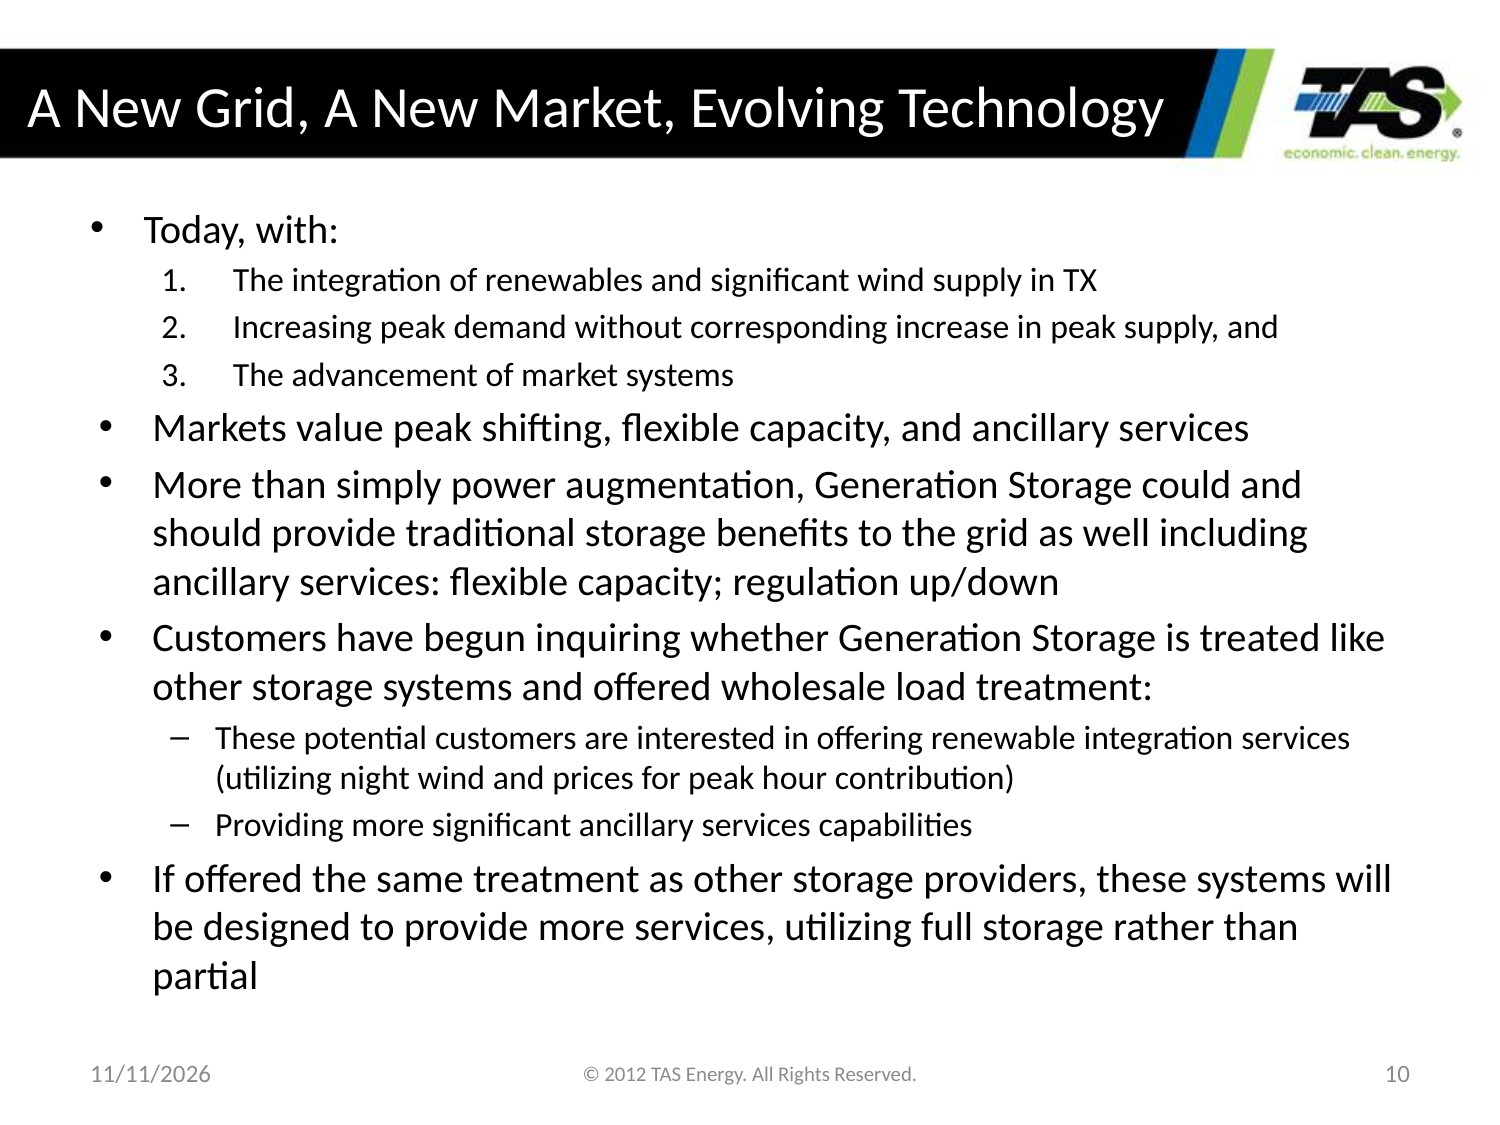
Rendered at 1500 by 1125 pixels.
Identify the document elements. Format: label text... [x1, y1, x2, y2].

slide_number 10 [1074, 1042, 1425, 1103]
title A New Grid, A New Market, Evolving Technology [12, 62, 1188, 145]
picture [0, 0, 1500, 1125]
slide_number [75, 1042, 425, 1103]
list Today, with: The integration of renewables and significant wind supply in TX Increasing peak demand without corresponding increase in peak supply, and The advancement of market systems Markets value peak shifting, flexible capacity, and ancillary services More than simply power augmentation, Generation Storage could and should provide traditional storage benefits to the grid as well including ancillary services: flexible capacity; regulation up/down Customers have begun inquiring whether Generation Storage is treated like other storage systems and offered wholesale load treatment: These potential customers are interested in offering renewable integration services (utilizing night wind and prices for peak hour contribution) Providing more significant ancillary services capabilities If offered the same treatment as other storage providers, these systems will be designed to provide more services, utilizing full storage rather than partial [75, 195, 1425, 1013]
footer © 2012 TAS Energy. All Rights Reserved. [512, 1042, 988, 1103]
